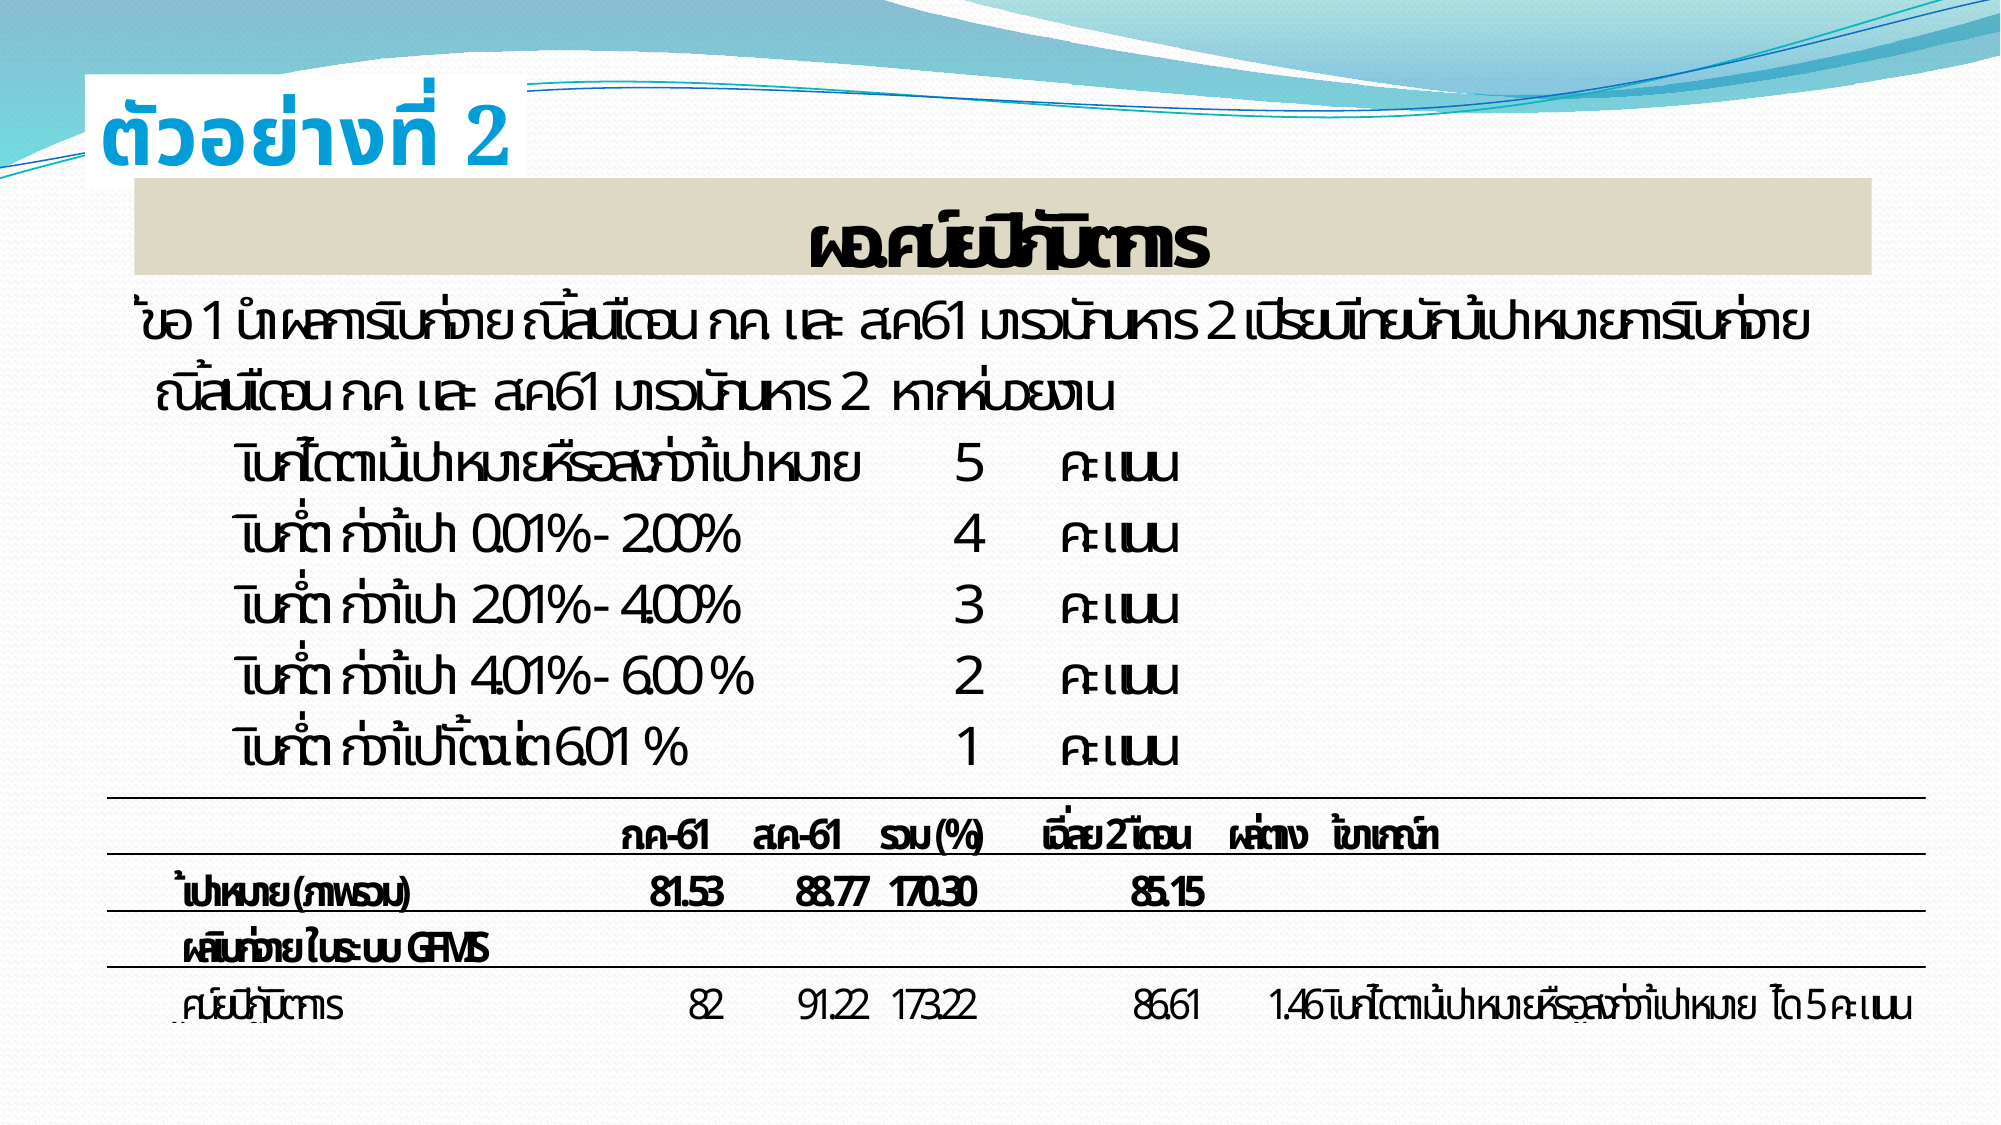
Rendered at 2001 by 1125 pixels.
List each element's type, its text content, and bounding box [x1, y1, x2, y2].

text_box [106, 796, 1928, 1025]
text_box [131, 175, 1875, 773]
text_box ตัวอย่างที่ 2 [83, 72, 529, 191]
